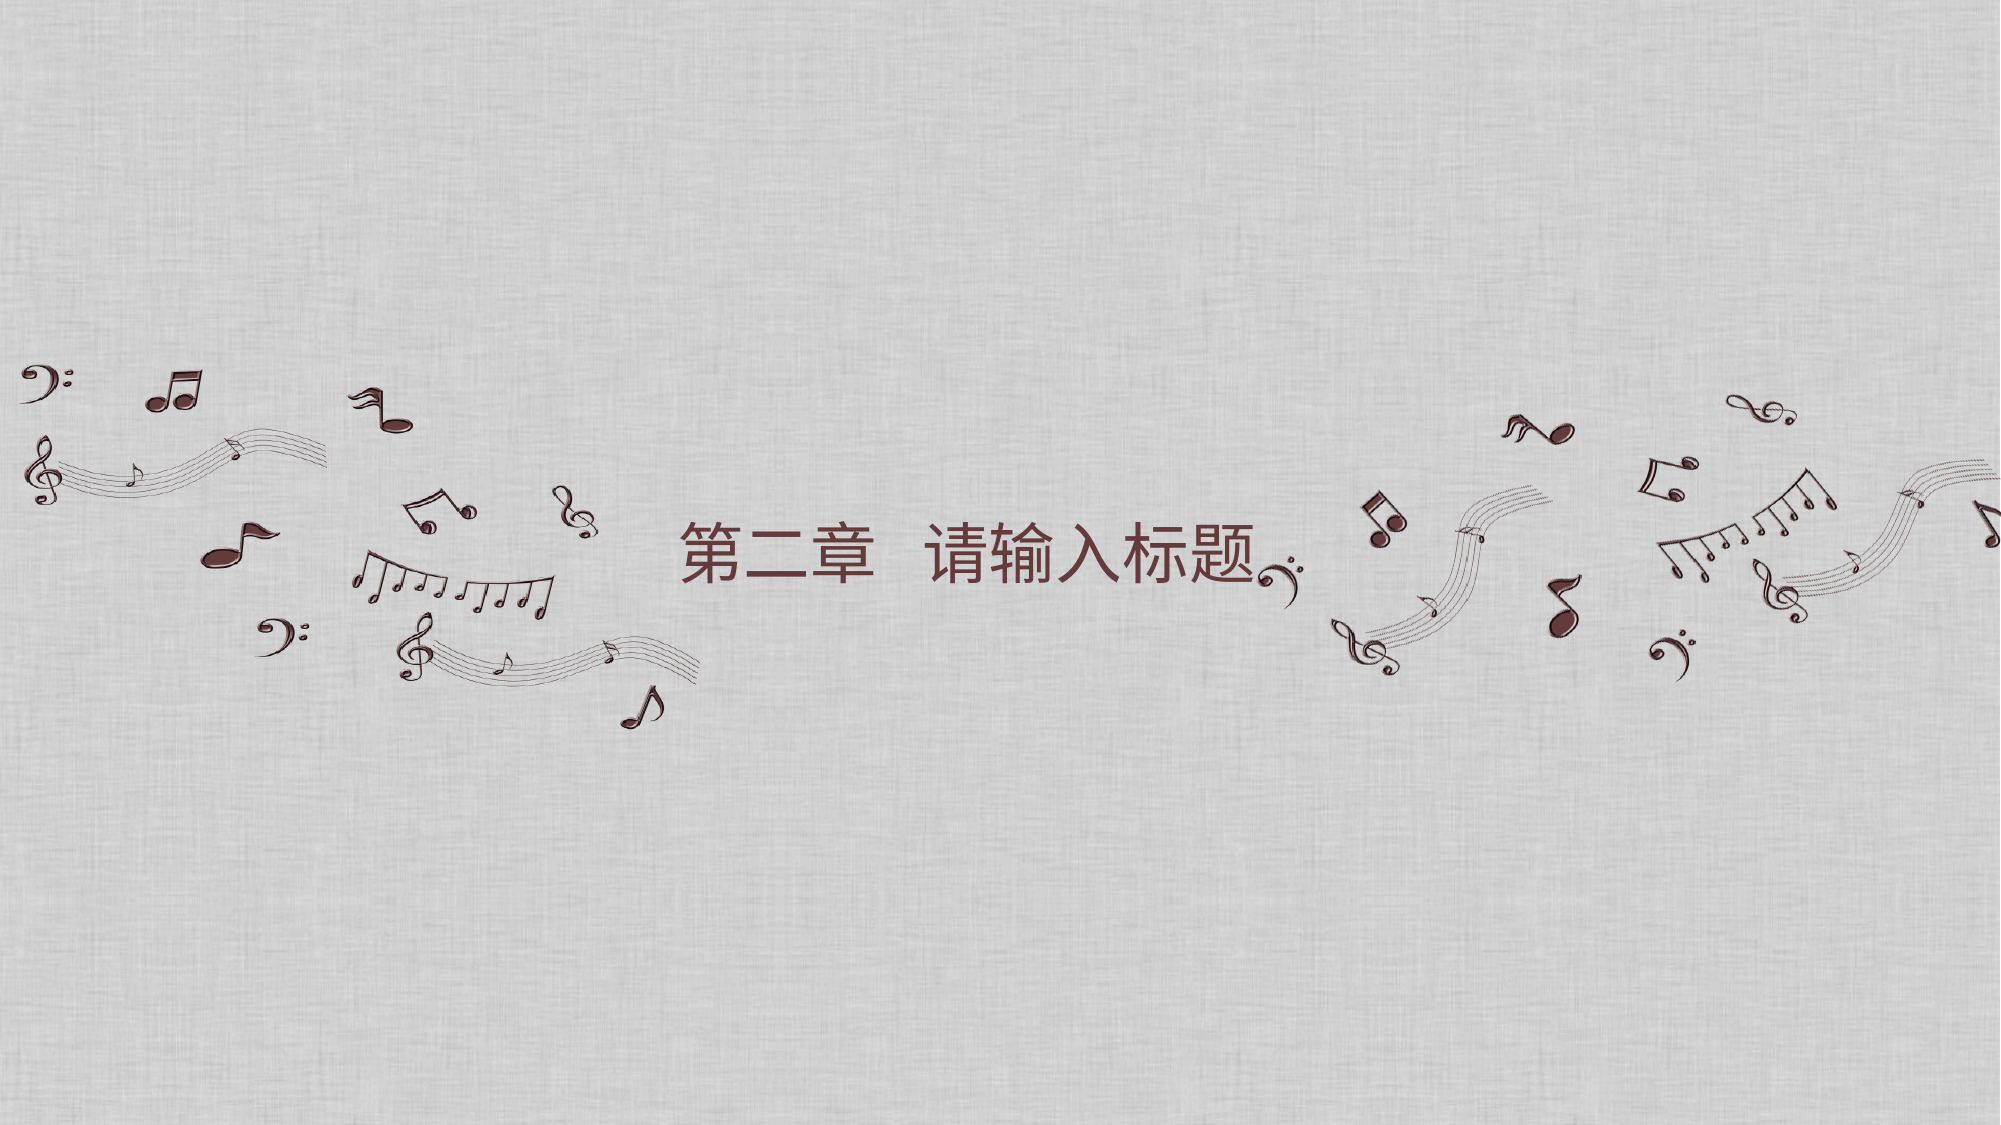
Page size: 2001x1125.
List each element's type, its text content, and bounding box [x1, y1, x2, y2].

text_box 第二章 请输入标题 [735, 504, 1246, 599]
picture [0, 0, 2001, 1125]
